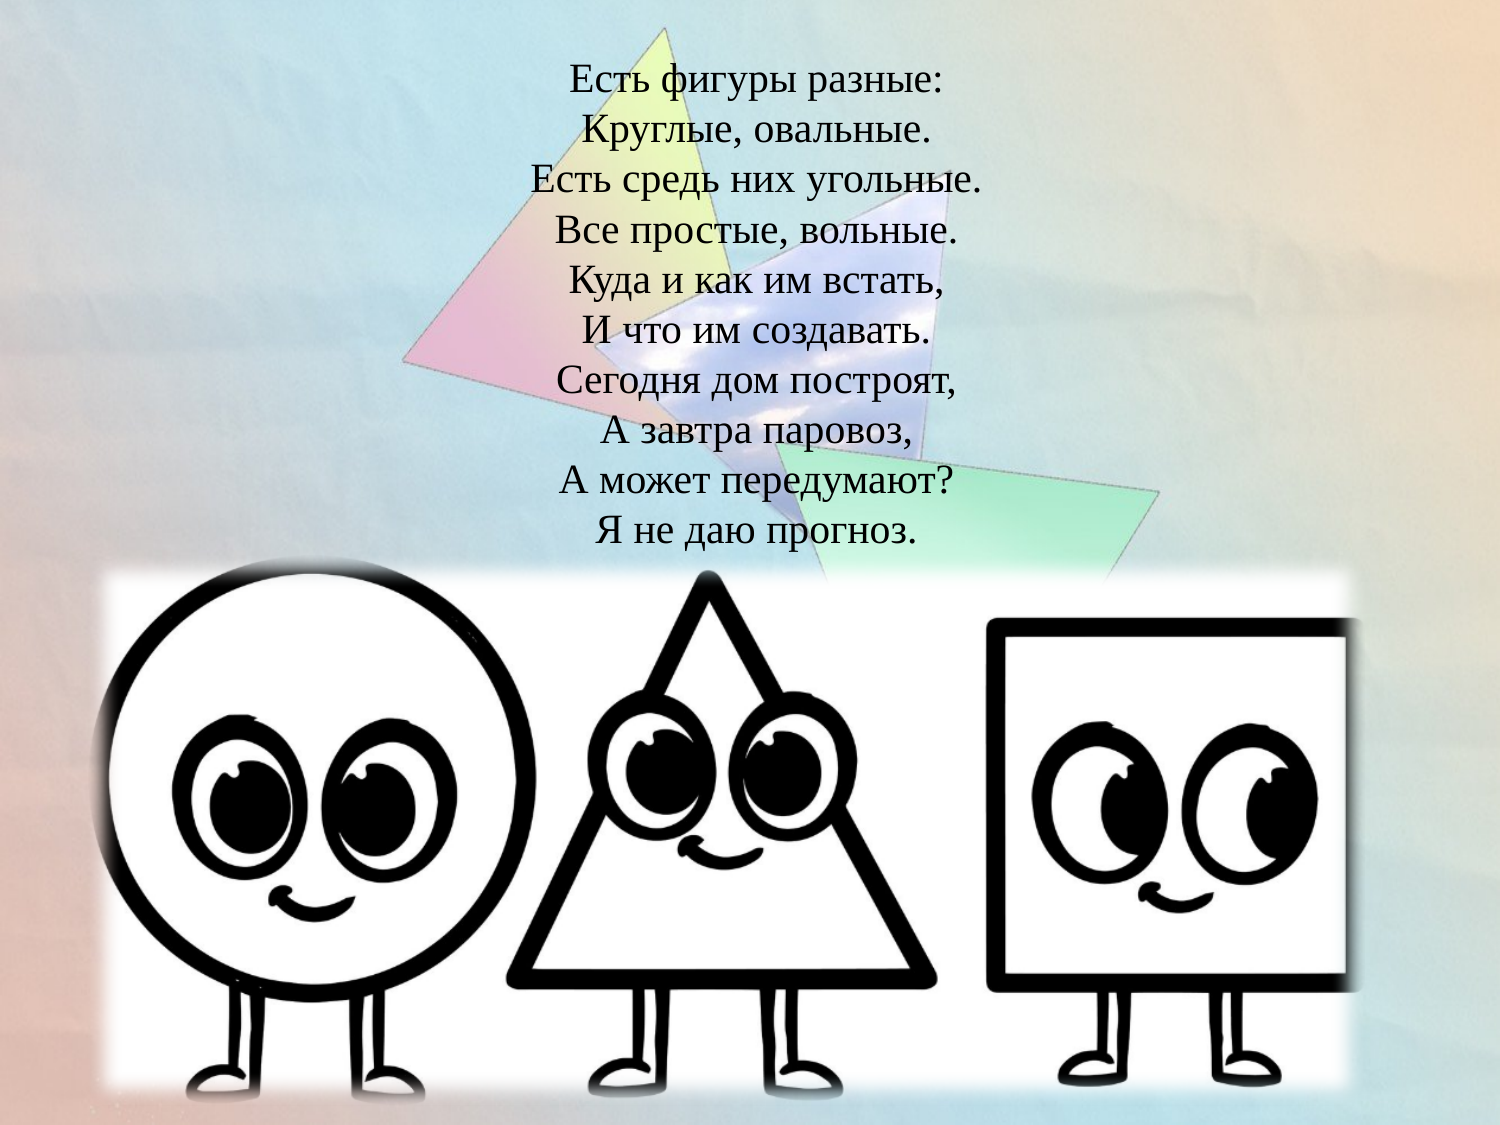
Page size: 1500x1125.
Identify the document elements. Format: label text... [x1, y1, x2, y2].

picture [0, 0, 1500, 1125]
title Есть фигуры разные: Круглые, овальные. Есть средь них угольные. Все простые, вольные. Куда и как им встать, И что им создавать. Сегодня дом построят, А завтра паровоз, А может передумают? Я не даю прогноз. [76, 30, 1437, 572]
